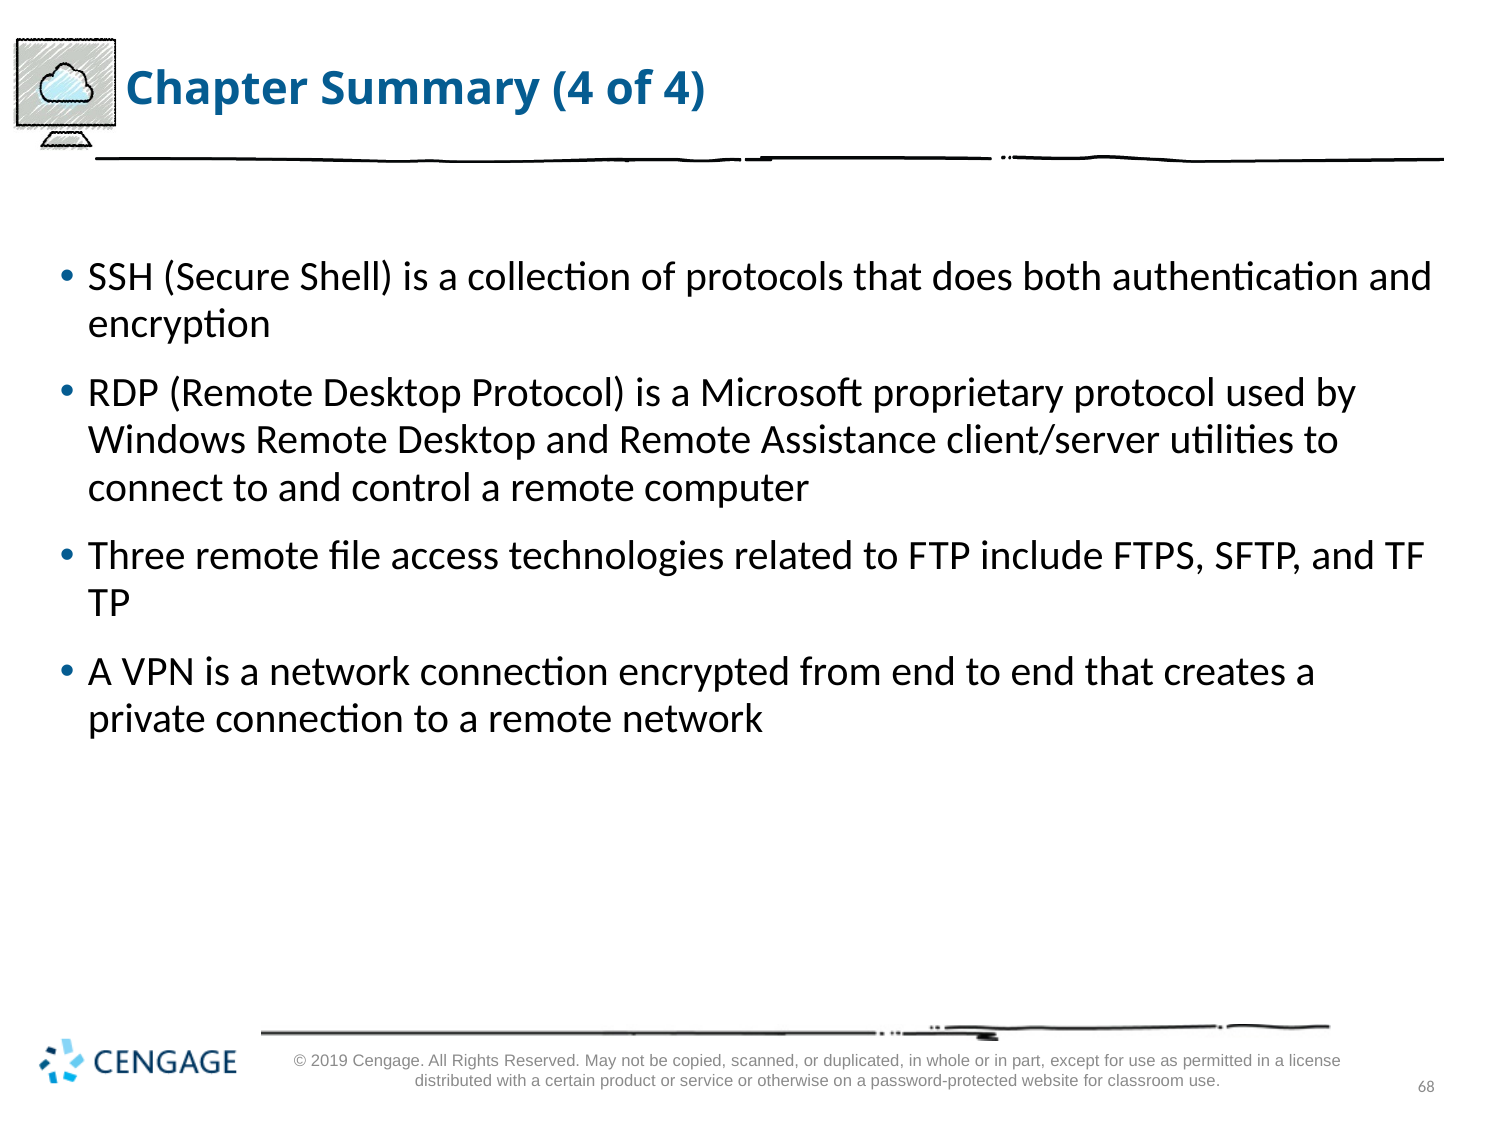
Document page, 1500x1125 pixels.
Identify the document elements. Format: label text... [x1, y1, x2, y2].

footer © 2019 Cengage. All Rights Reserved. May not be copied, scanned, or duplicated, in whole or in part, except for use as permitted in a license distributed with a certain product or service or otherwise on a password-protected website for classroom use. [262, 1050, 1375, 1091]
title Chapter Summary (4 of 4) [125, 66, 1442, 116]
picture [261, 1024, 1331, 1041]
picture [13, 36, 117, 151]
picture [95, 155, 1444, 163]
list S S H (Secure Shell) is a collection of protocols that does both authentication and encryption R D P (Remote Desktop Protocol) is a Microsoft proprietary protocol used by Windows Remote Desktop and Remote Assistance client/server utilities to connect to and control a remote computer Three remote file access technologies related to F T P include F T P S, S F T P, and T F T P A V P N is a network connection encrypted from end to end that creates a private connection to a remote network [59, 252, 1441, 760]
picture [19, 1025, 249, 1096]
